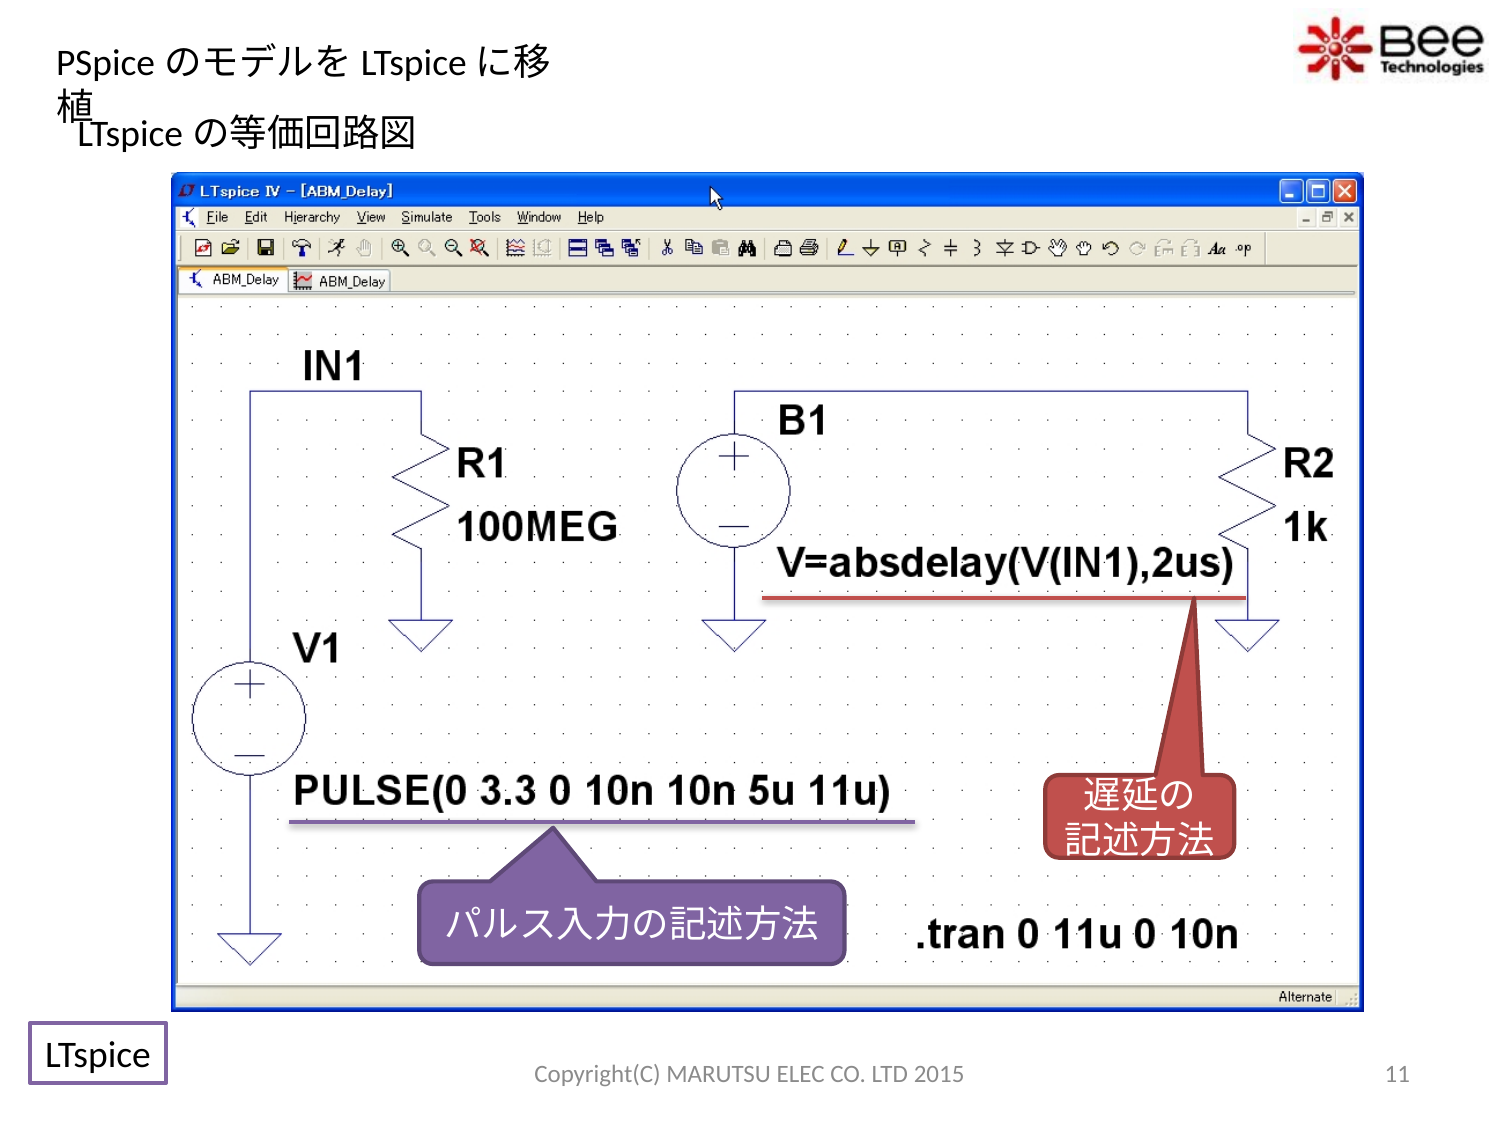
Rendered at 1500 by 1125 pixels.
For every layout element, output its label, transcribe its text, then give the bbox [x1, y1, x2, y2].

slide_number 11 [1074, 1042, 1425, 1103]
picture [1293, 8, 1489, 91]
text_box LTspice [28, 1021, 168, 1085]
text_box LTspiceの等価回路図 [62, 101, 432, 162]
picture [170, 172, 1364, 1012]
footer Copyright(C) MARUTSU ELEC CO. LTD 2015 [512, 1042, 988, 1103]
text_box PSpiceのモデルをLTspiceに移植 [41, 30, 597, 136]
